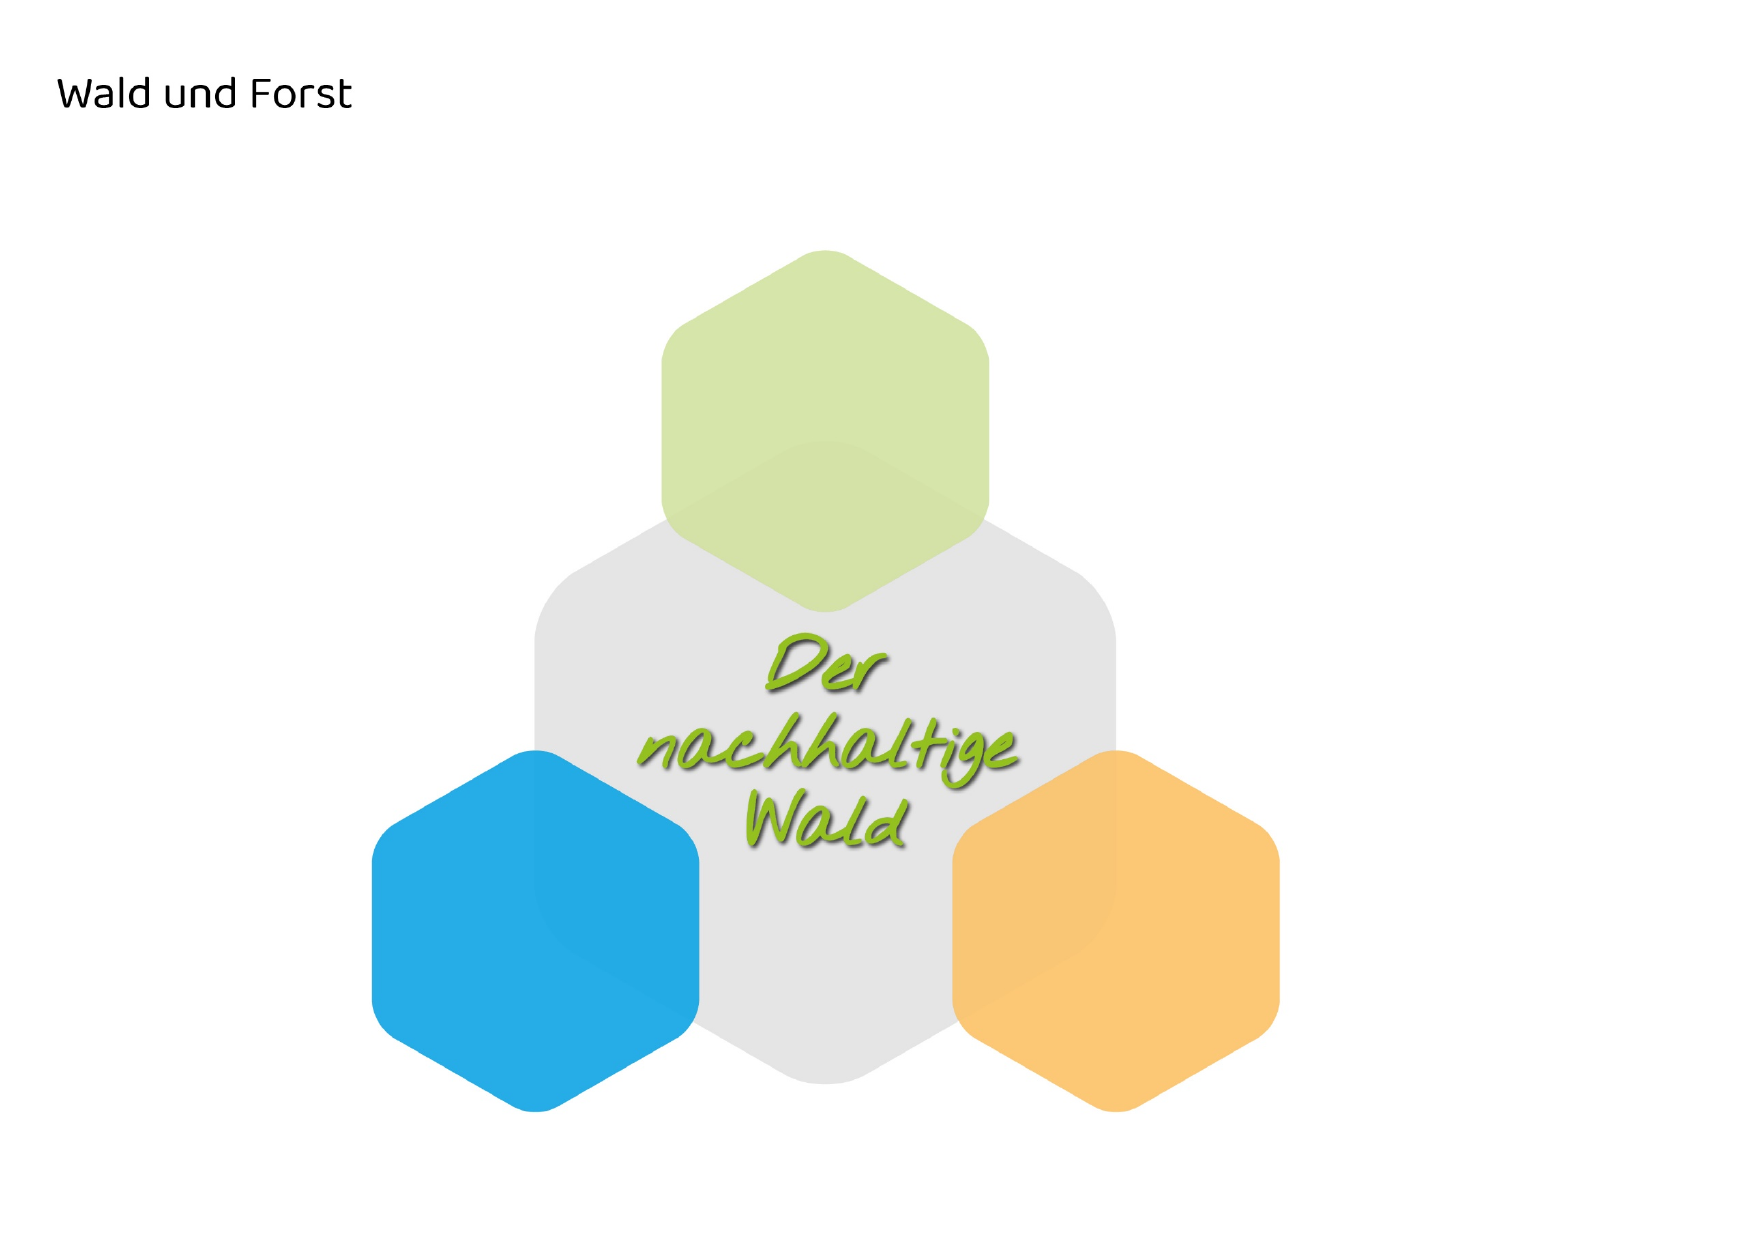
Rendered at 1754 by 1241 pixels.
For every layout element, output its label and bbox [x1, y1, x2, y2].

picture [0, 0, 1650, 1167]
